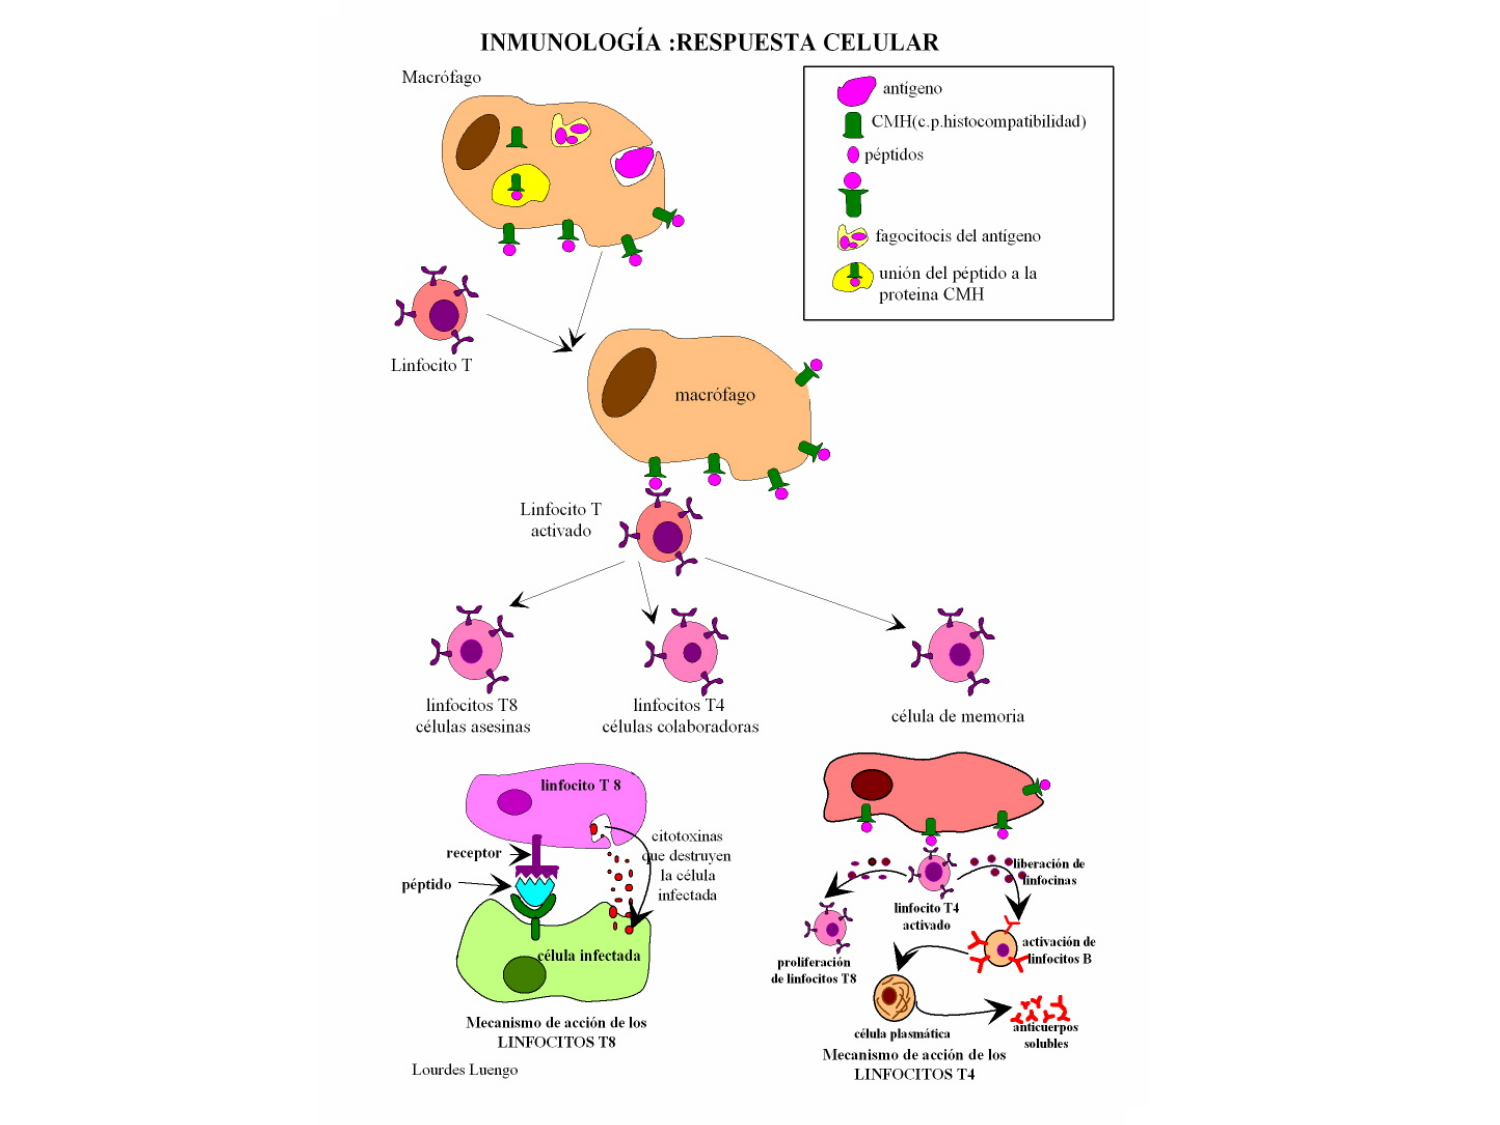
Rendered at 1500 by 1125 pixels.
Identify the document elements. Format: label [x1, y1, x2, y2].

picture [316, 0, 1149, 1125]
